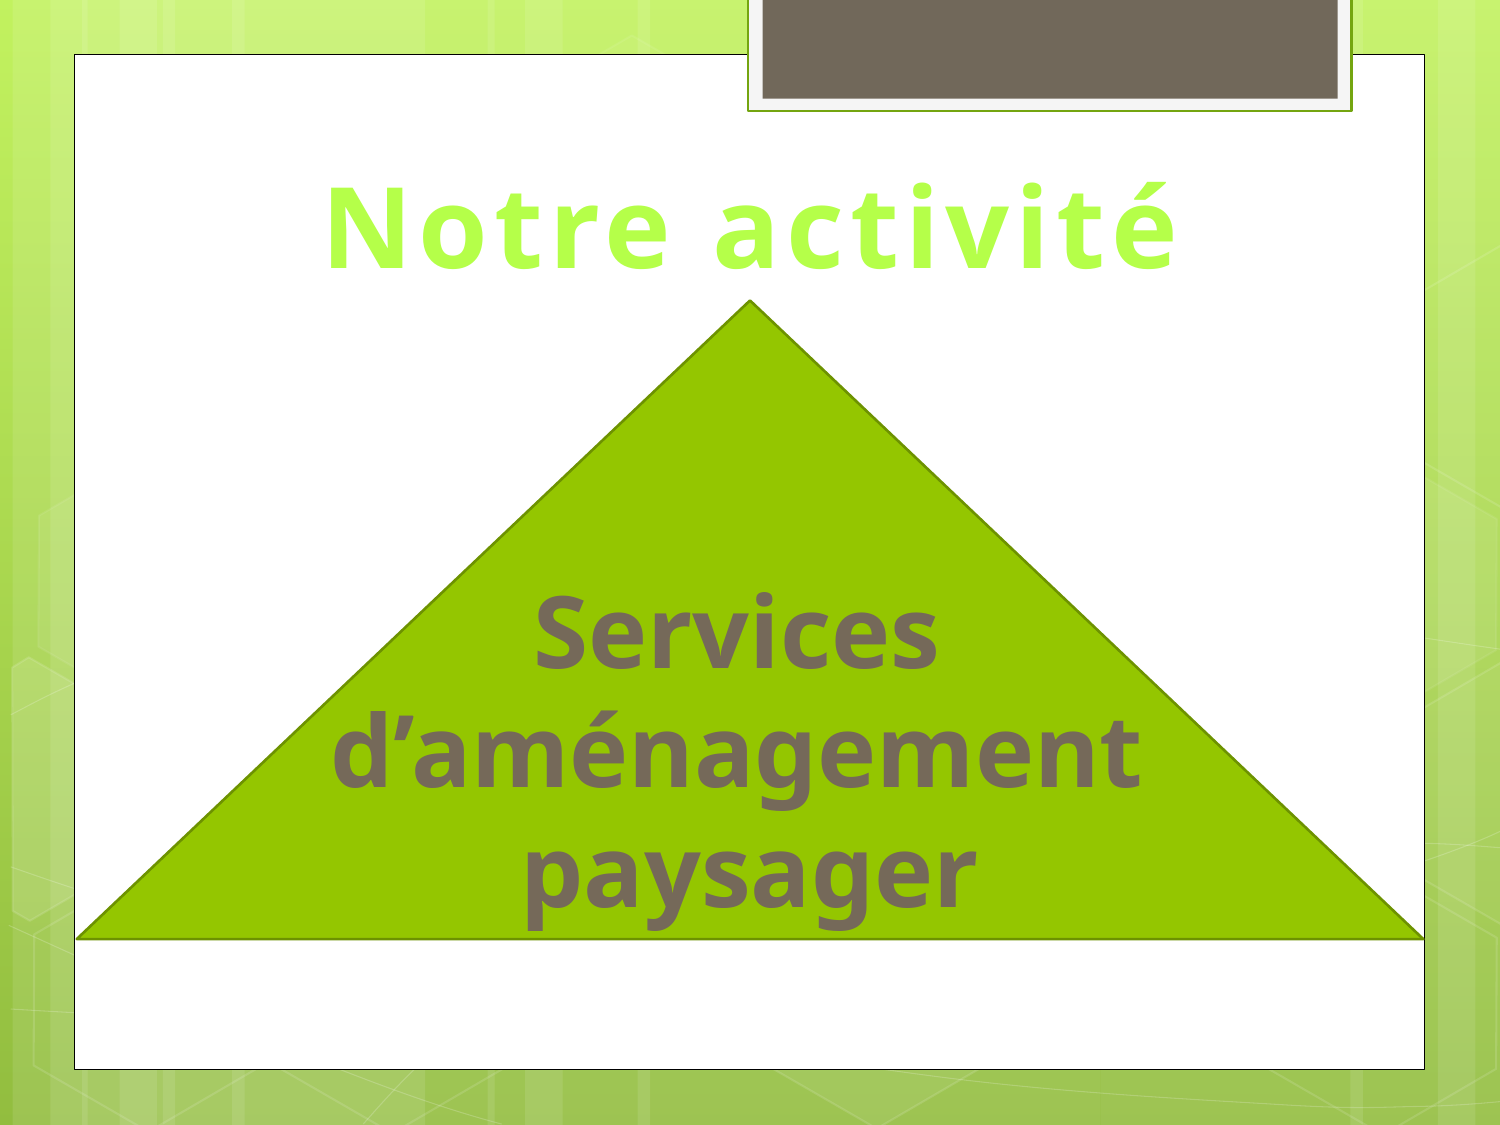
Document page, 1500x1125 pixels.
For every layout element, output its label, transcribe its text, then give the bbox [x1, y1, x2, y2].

text_box [474, 299, 1026, 560]
text_box Notre activité [305, 148, 1195, 299]
text_box Services d’aménagement paysager [294, 560, 1206, 936]
text_box [75, 731, 1425, 941]
